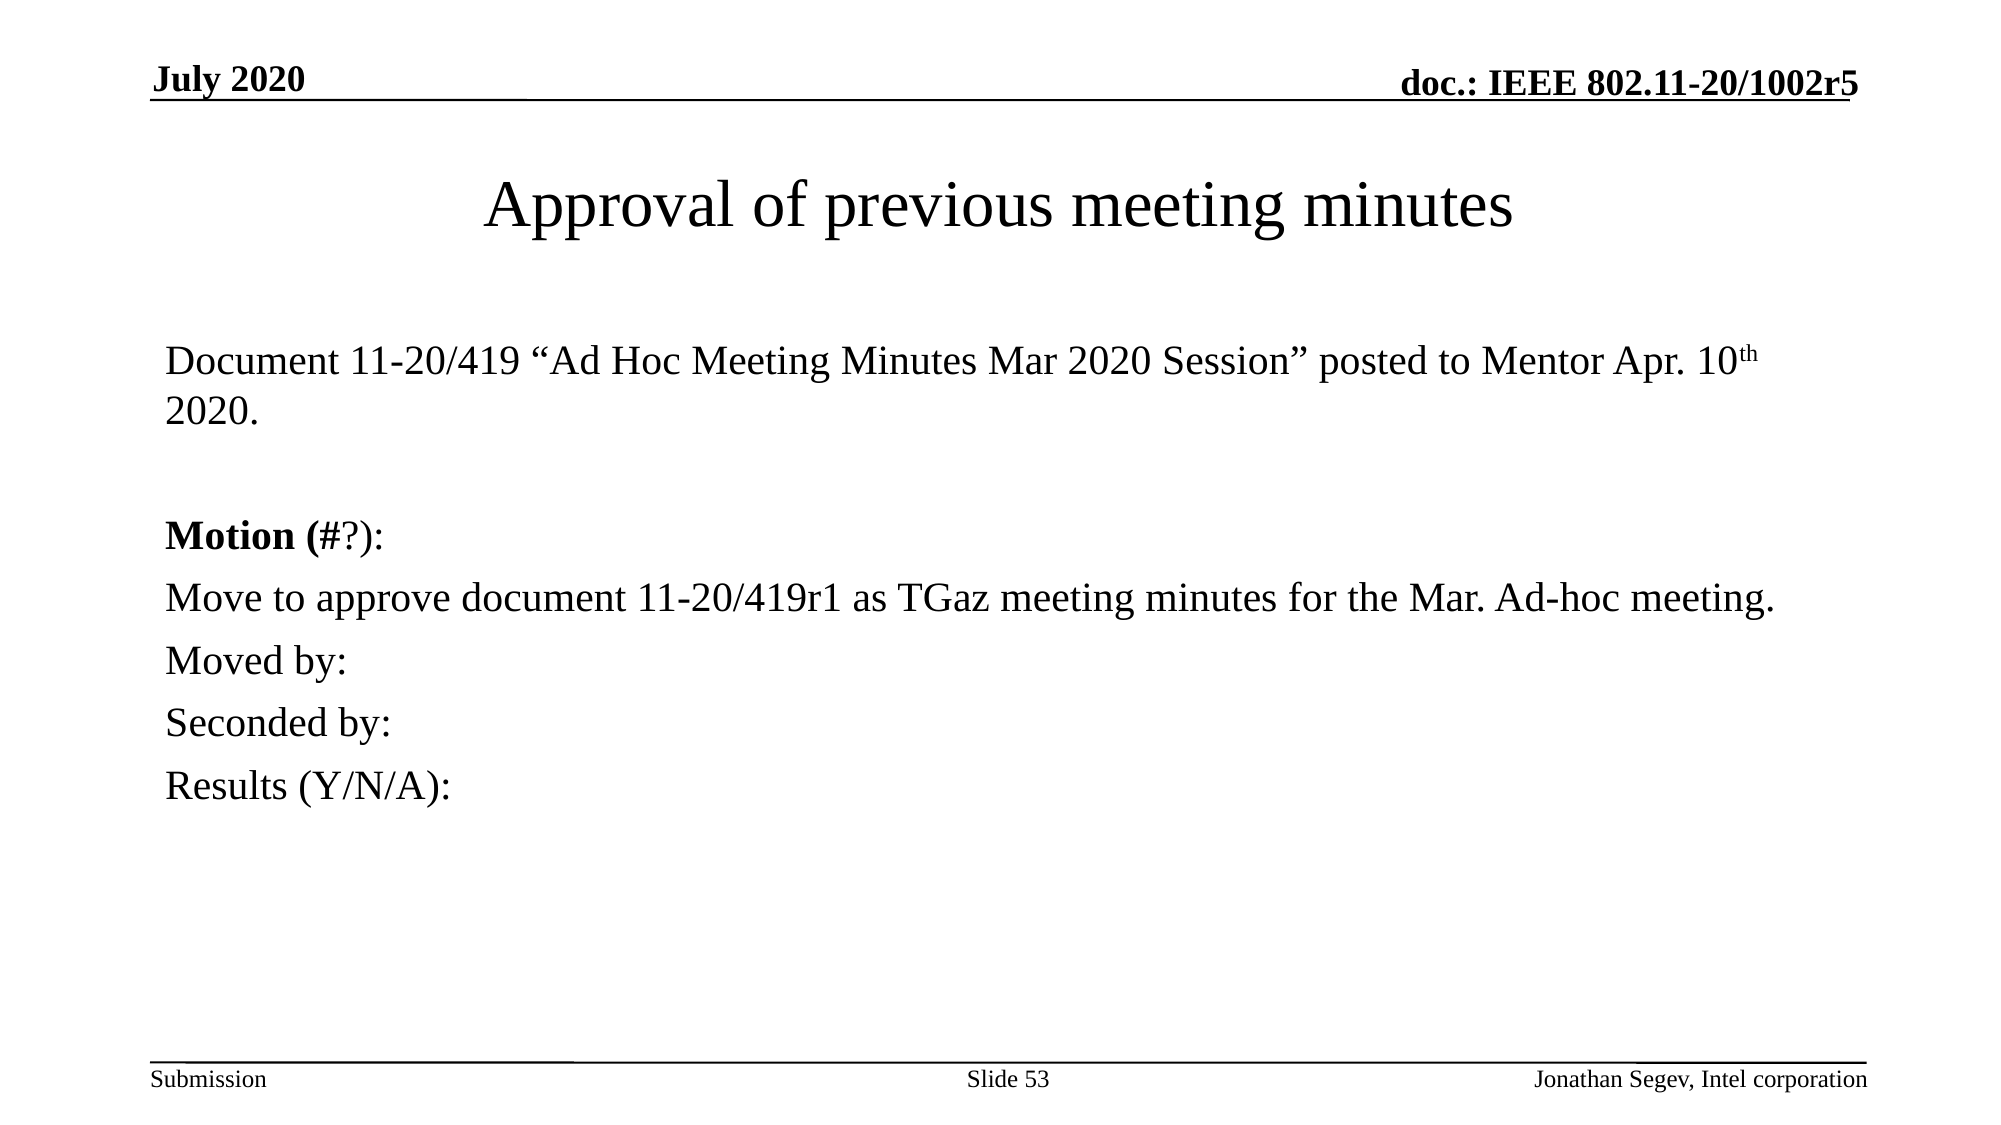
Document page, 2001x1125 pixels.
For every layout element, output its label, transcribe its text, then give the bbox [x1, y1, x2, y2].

footer Jonathan Segev, Intel corporation [1171, 1061, 1869, 1093]
slide_number Slide 53 [950, 1061, 1067, 1123]
list Document 11-20/419 “Ad Hoc Meeting Minutes Mar 2020 Session” posted to Mentor Apr. 10th 2020. Motion (#?): Move to approve document 11-20/419r1 as TGaz meeting minutes for the Mar. Ad-hoc meeting. Moved by: Seconded by: Results (Y/N/A): [149, 324, 1850, 1000]
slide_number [152, 54, 563, 100]
title Approval of previous meeting minutes [149, 112, 1850, 288]
